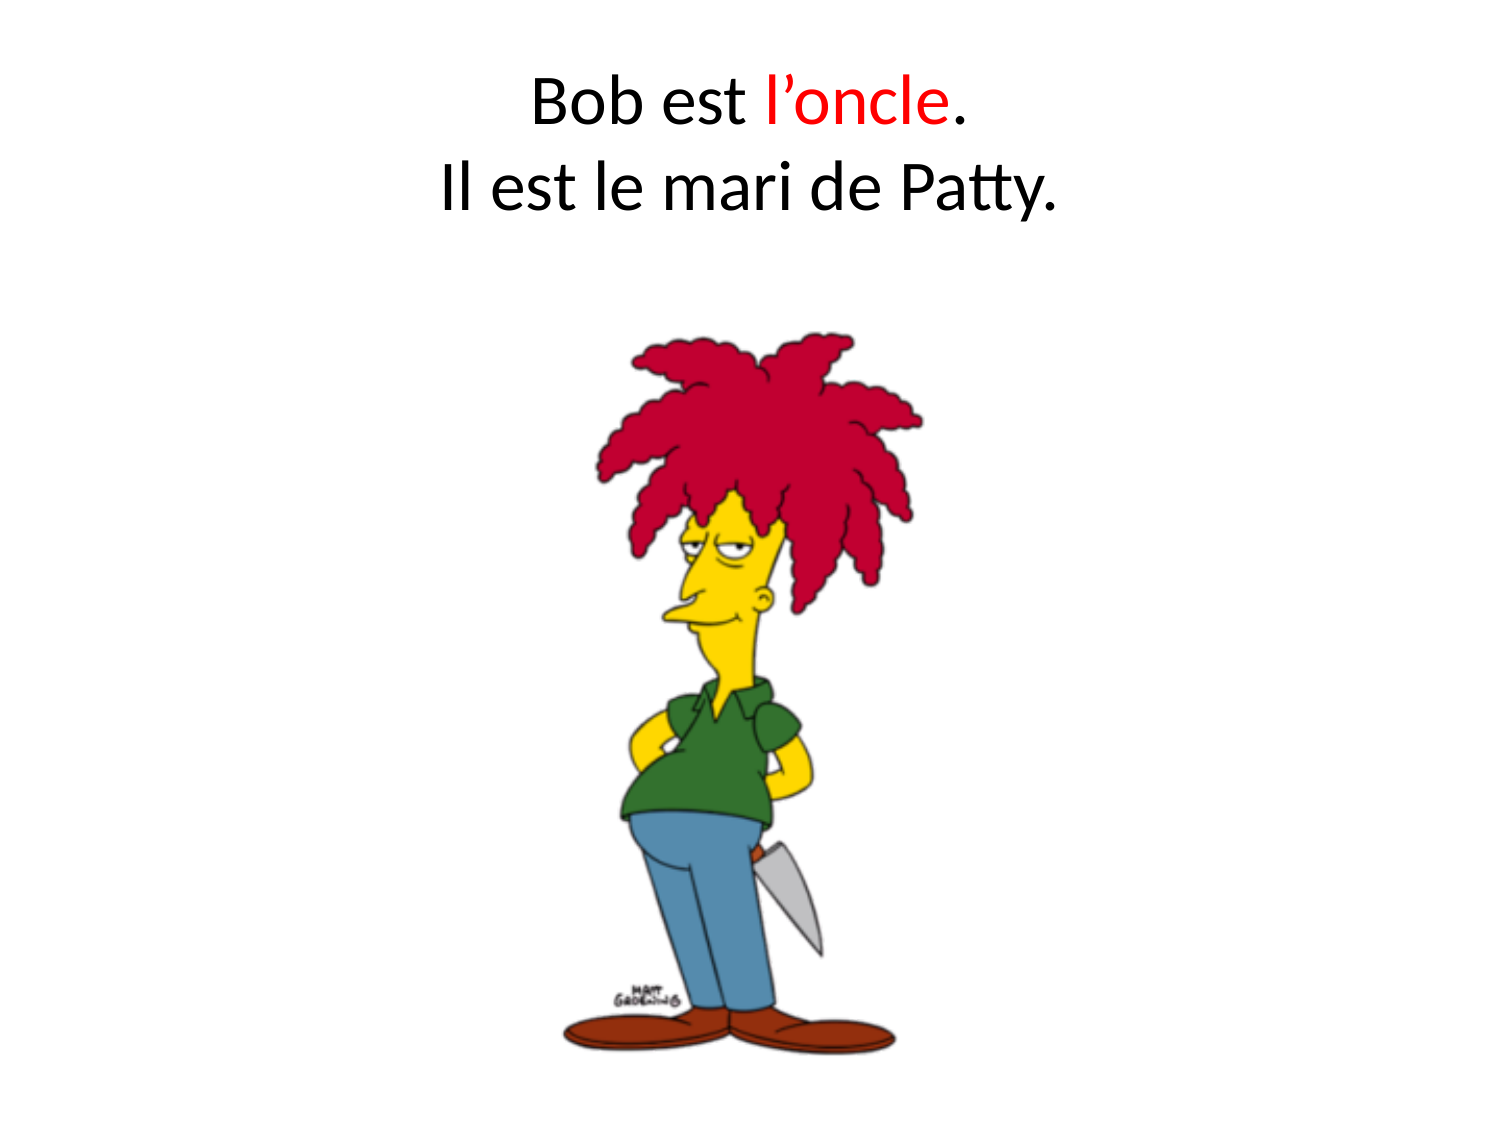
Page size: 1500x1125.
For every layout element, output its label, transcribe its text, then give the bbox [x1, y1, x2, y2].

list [537, 324, 954, 1068]
title Bob est l’oncle. Il est le mari de Patty. [75, 45, 1425, 233]
